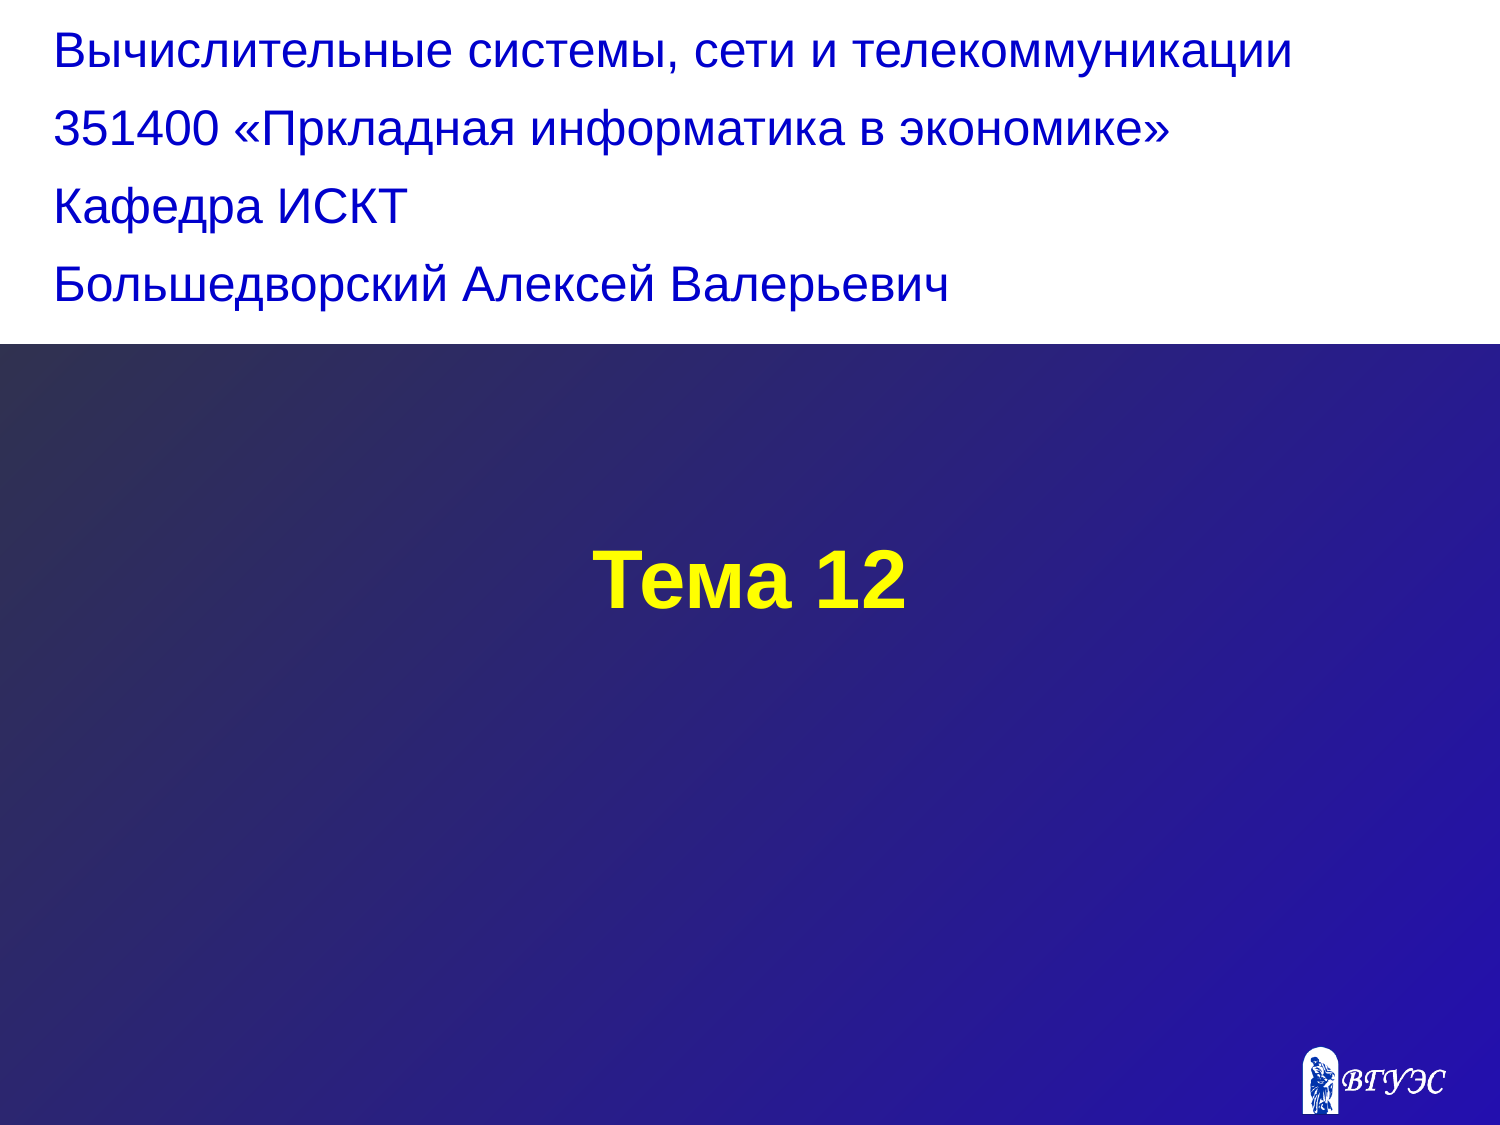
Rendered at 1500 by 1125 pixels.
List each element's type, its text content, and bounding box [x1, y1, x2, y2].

picture [1302, 1046, 1447, 1115]
text_box [53, 692, 1447, 1035]
text_box [0, 0, 1500, 344]
text_box Вычислительные системы, сети и телекоммуникации 351400 «Пркладная информатика в экономике» Кафедра ИСКТ Большедворский Алексей Валерьевич [53, 0, 1447, 343]
text_box Тема 12 [53, 518, 1447, 633]
